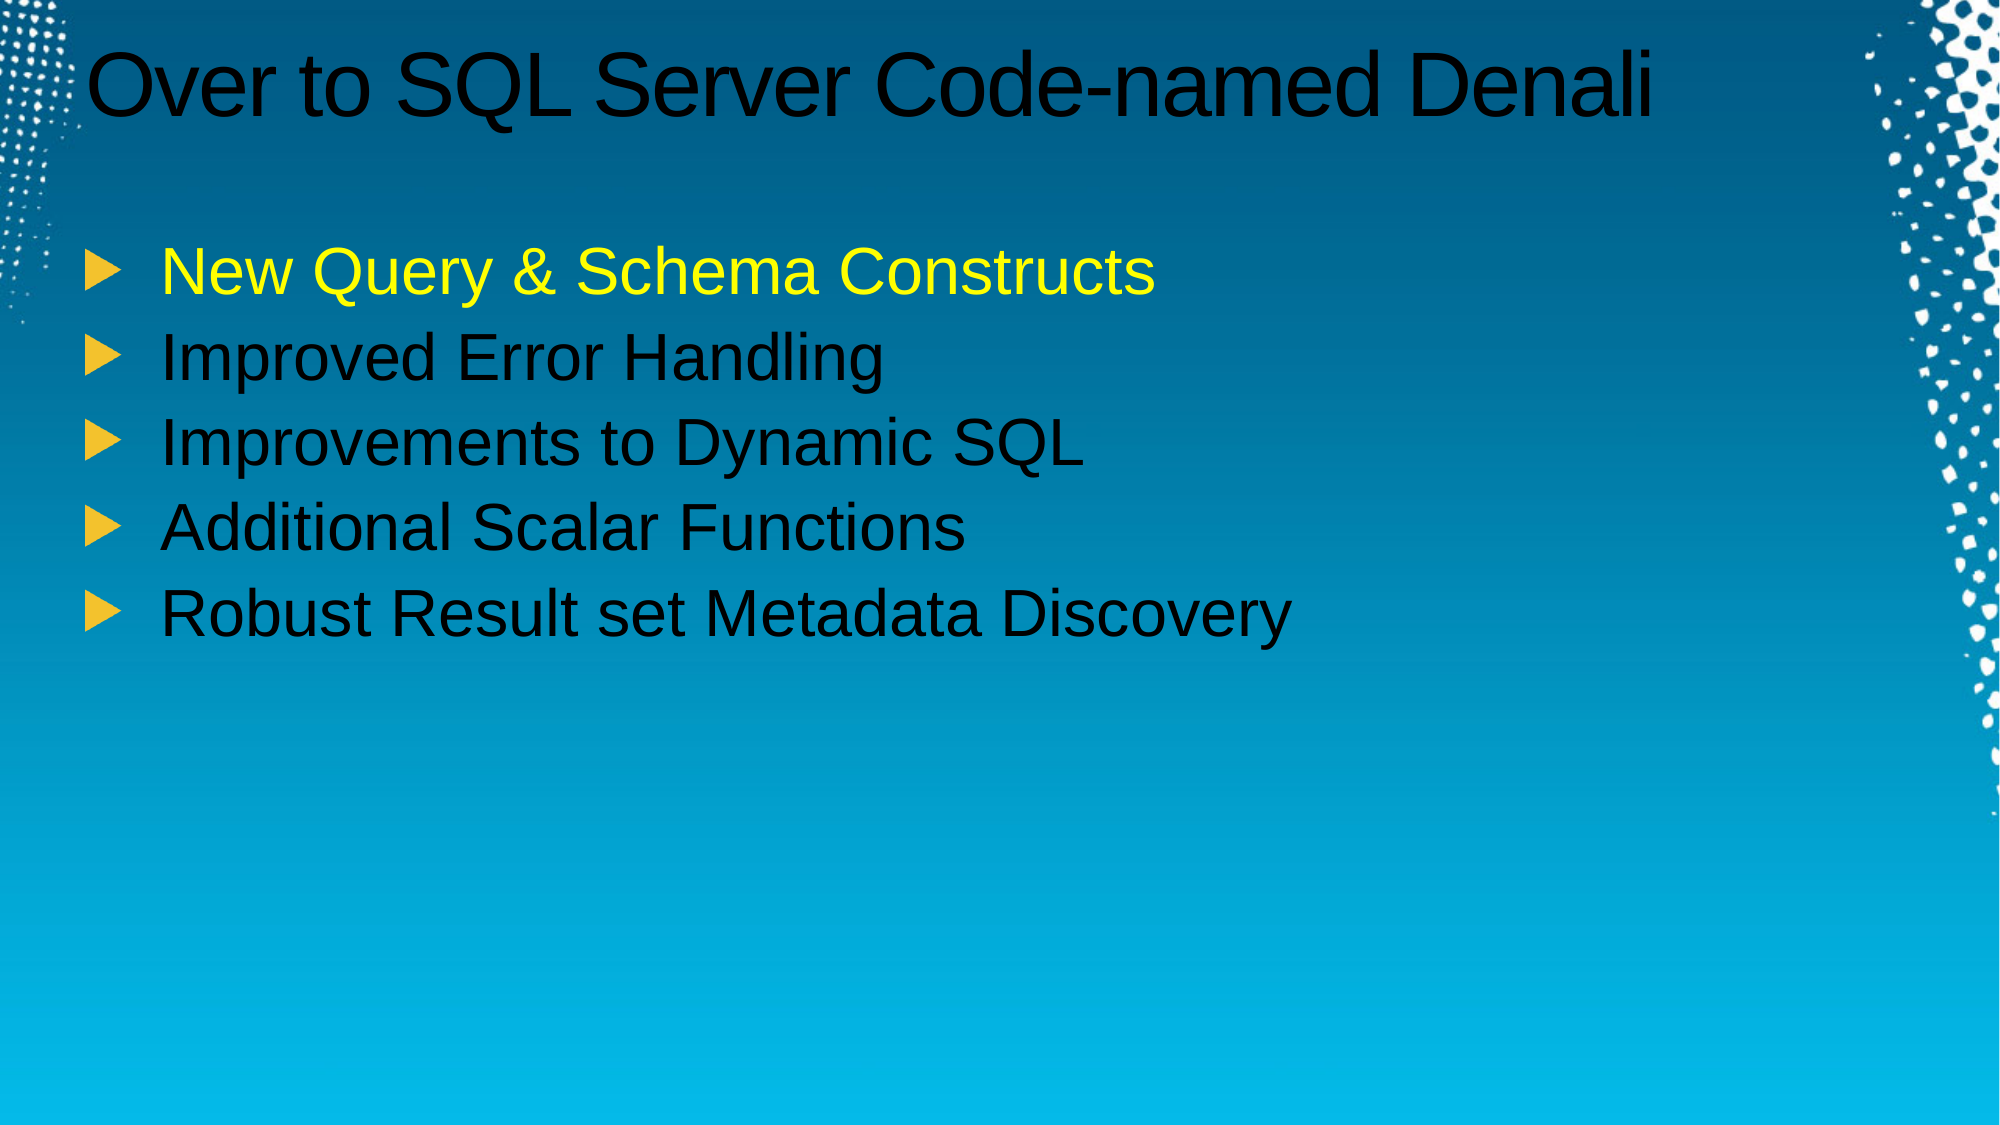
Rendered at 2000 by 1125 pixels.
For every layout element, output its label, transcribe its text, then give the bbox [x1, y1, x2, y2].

picture [0, 40, 9, 45]
picture [1935, 177, 1945, 189]
picture [9, 84, 15, 91]
picture [26, 57, 34, 68]
picture [1938, 122, 1950, 133]
picture [1942, 465, 1958, 483]
picture [1914, 308, 1929, 326]
picture [1958, 445, 1968, 460]
picture [1973, 368, 1982, 380]
picture [1978, 517, 1987, 527]
picture [1955, 557, 1965, 573]
picture [1991, 637, 2000, 652]
picture [1984, 349, 1992, 357]
picture [1982, 714, 1993, 729]
picture [1992, 438, 2000, 448]
picture [13, 41, 25, 49]
picture [11, 55, 21, 64]
picture [1935, 379, 1948, 391]
picture [1952, 502, 1967, 516]
picture [24, 72, 32, 79]
picture [1970, 426, 1980, 436]
picture [43, 42, 49, 53]
picture [1889, 152, 1901, 166]
picture [1993, 321, 2000, 339]
picture [1946, 525, 1956, 533]
picture [31, 131, 37, 138]
picture [1950, 359, 1960, 366]
picture [1946, 155, 1961, 167]
picture [1972, 570, 1986, 583]
picture [1922, 200, 1934, 207]
picture [18, 13, 26, 19]
picture [1928, 399, 1939, 415]
picture [1974, 683, 1985, 694]
picture [1935, 0, 2000, 306]
picture [30, 14, 40, 23]
picture [1972, 312, 1985, 322]
picture [41, 59, 48, 67]
picture [1914, 164, 1923, 177]
picture [1963, 535, 1977, 550]
picture [1995, 582, 2000, 595]
picture [1991, 747, 2000, 765]
picture [1981, 604, 2000, 620]
picture [1979, 657, 1995, 676]
picture [33, 116, 40, 124]
picture [1929, 27, 1945, 45]
picture [1988, 691, 2000, 709]
picture [1963, 335, 1972, 344]
picture [28, 42, 36, 53]
picture [86, 335, 119, 374]
picture [1920, 257, 1932, 264]
picture [1983, 404, 1992, 414]
picture [55, 62, 62, 69]
picture [0, 24, 9, 33]
picture [1990, 492, 2000, 505]
picture [1957, 187, 1971, 200]
picture [1932, 235, 1943, 241]
picture [16, 143, 21, 151]
picture [1915, 109, 1924, 119]
picture [1948, 413, 1958, 424]
picture [0, 155, 5, 163]
picture [17, 129, 23, 136]
picture [1960, 392, 1970, 403]
picture [6, 97, 12, 105]
title Over to SQL Server Code-named Denali [85, 37, 1914, 138]
picture [86, 591, 119, 630]
picture [1911, 223, 1918, 230]
picture [1919, 367, 1930, 378]
picture [54, 76, 60, 83]
picture [1980, 460, 1987, 469]
picture [1930, 291, 1941, 297]
picture [1941, 324, 1952, 332]
picture [1921, 0, 1934, 8]
picture [1925, 141, 1935, 155]
picture [1968, 481, 1978, 492]
picture [1953, 301, 1962, 312]
picture [1898, 188, 1912, 198]
picture [1914, 274, 1920, 291]
picture [1963, 278, 1976, 291]
picture [1988, 547, 2000, 561]
picture [86, 420, 119, 459]
picture [86, 250, 119, 289]
picture [1942, 269, 1953, 276]
picture [47, 0, 57, 10]
picture [33, 0, 42, 10]
picture [1892, 212, 1902, 216]
picture [58, 32, 66, 41]
picture [1969, 625, 1985, 642]
picture [1935, 431, 1946, 449]
picture [33, 88, 42, 97]
picture [56, 47, 64, 55]
picture [18, 0, 29, 6]
picture [42, 31, 53, 39]
picture [1926, 344, 1939, 358]
picture [1945, 213, 1955, 220]
picture [3, 10, 11, 18]
picture [16, 22, 23, 34]
list New Query & Schema Constructs Improved Error Handling Improvements to Dynamic SQL Additional Scalar Functions Robust Result set Metadata Discovery [85, 237, 1914, 666]
picture [1925, 87, 1941, 99]
picture [1963, 589, 1976, 607]
picture [34, 101, 43, 111]
picture [86, 506, 119, 545]
picture [1994, 382, 2000, 391]
picture [38, 74, 47, 80]
picture [10, 69, 17, 78]
picture [29, 27, 38, 38]
picture [45, 16, 55, 24]
picture [1955, 246, 1965, 256]
